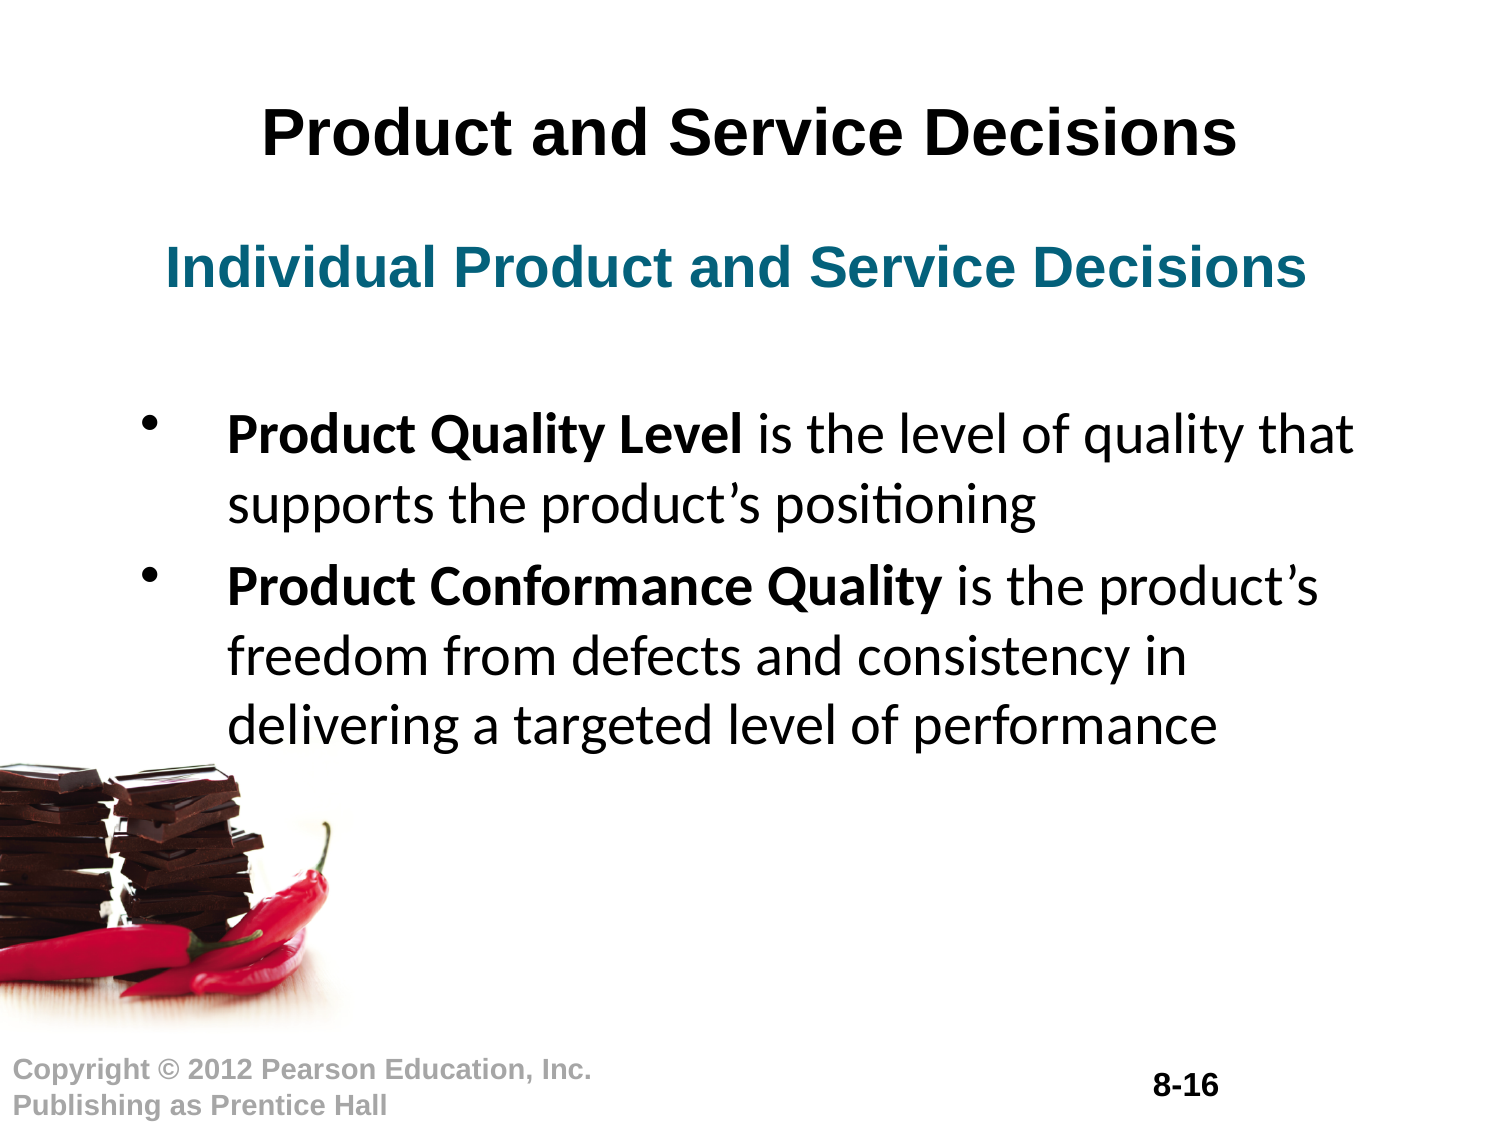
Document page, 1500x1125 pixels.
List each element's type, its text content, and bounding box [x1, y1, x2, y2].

title Product and Service Decisions [112, 37, 1388, 226]
picture [0, 737, 361, 1038]
list Individual Product and Service Decisions [149, 237, 1326, 301]
list Product Quality Level is the level of quality that supports the product’s positioning Product Conformance Quality is the product’s freedom from defects and consistency in delivering a targeted level of performance [124, 387, 1401, 826]
